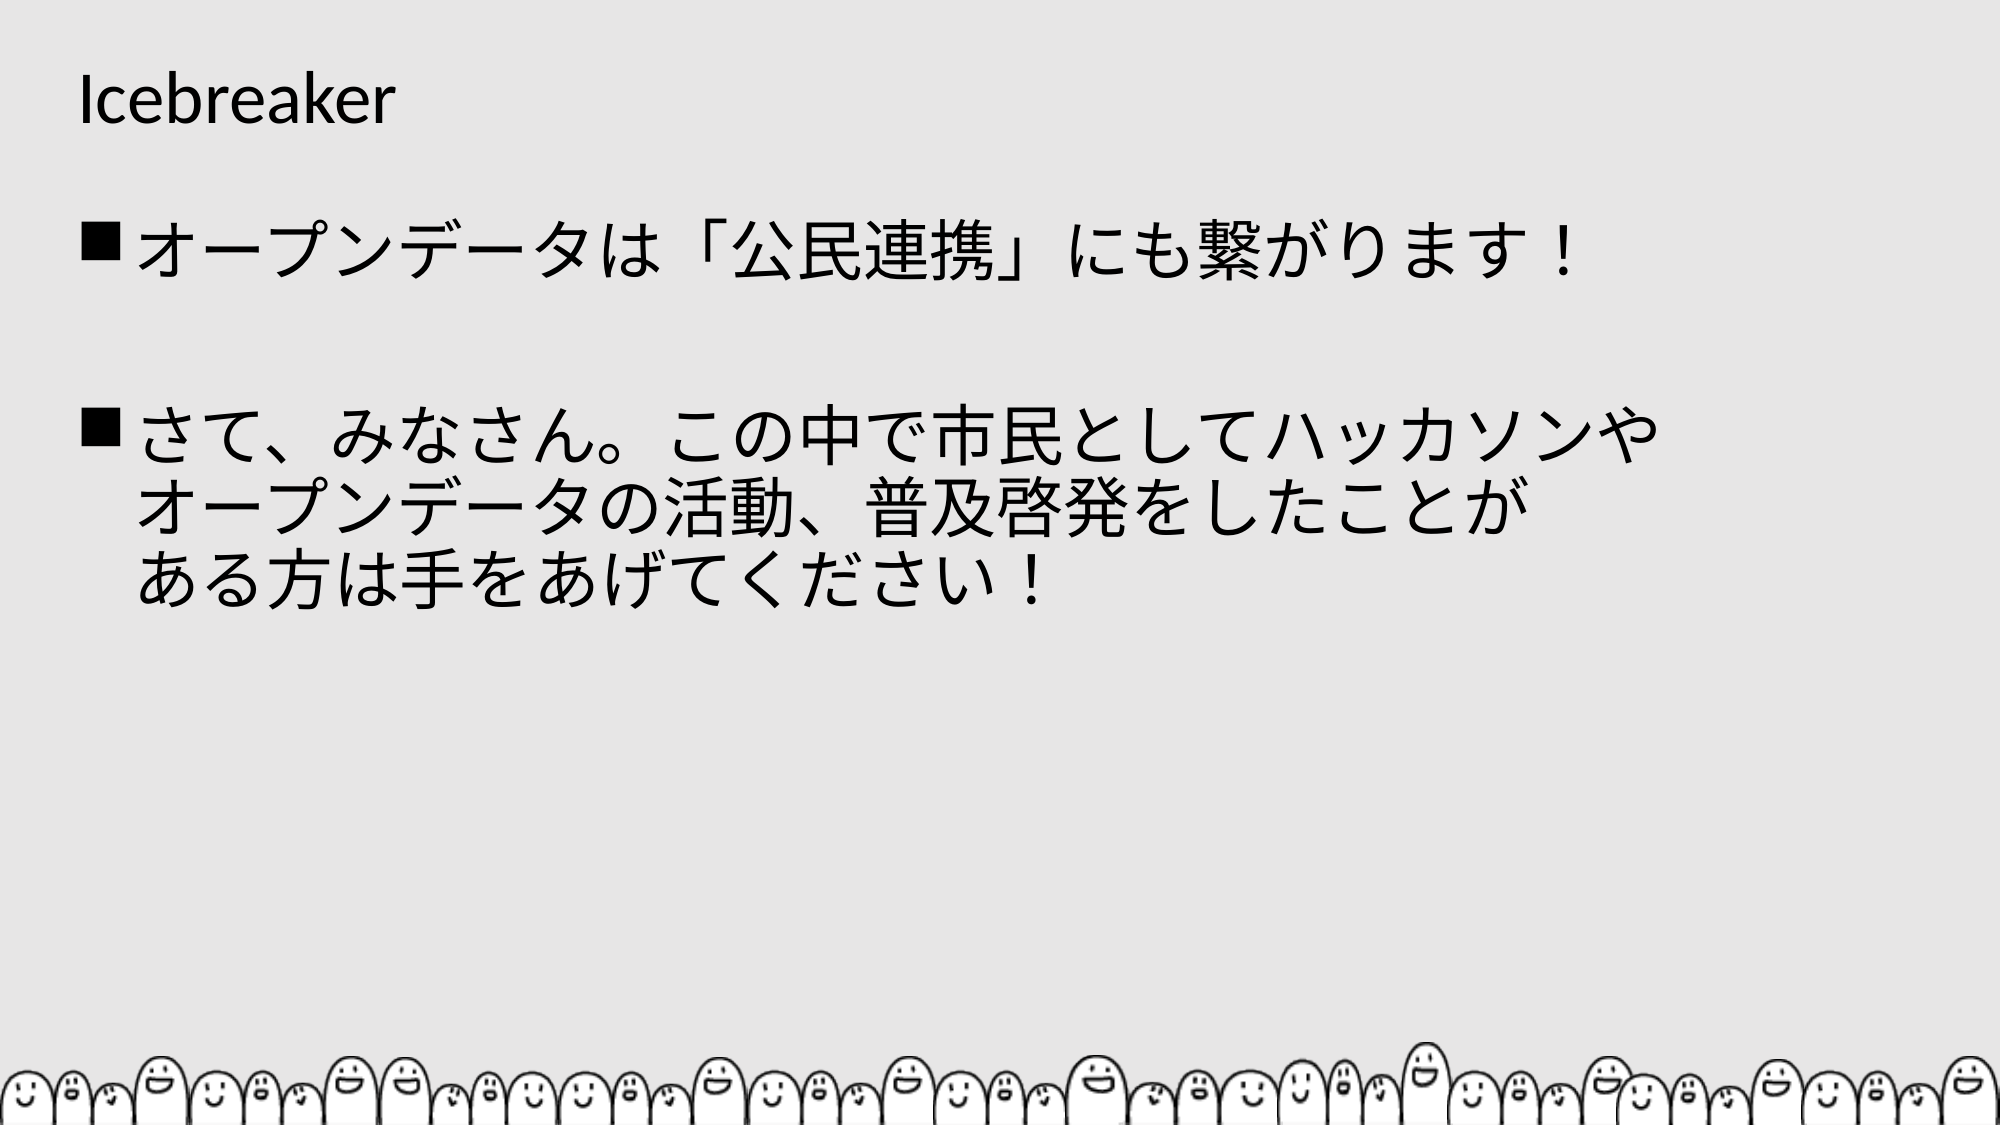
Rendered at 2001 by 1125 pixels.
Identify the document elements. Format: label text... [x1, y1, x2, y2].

list オープンデータは「公民連携」にも繋がります！ さて、みなさん。この中で市民としてハッカソンや オープンデータの活動、普及啓発をしたことが ある方は手をあげてください！ [31, 210, 1969, 1022]
title Icebreaker [31, 32, 1969, 167]
picture [0, 1042, 2000, 1125]
